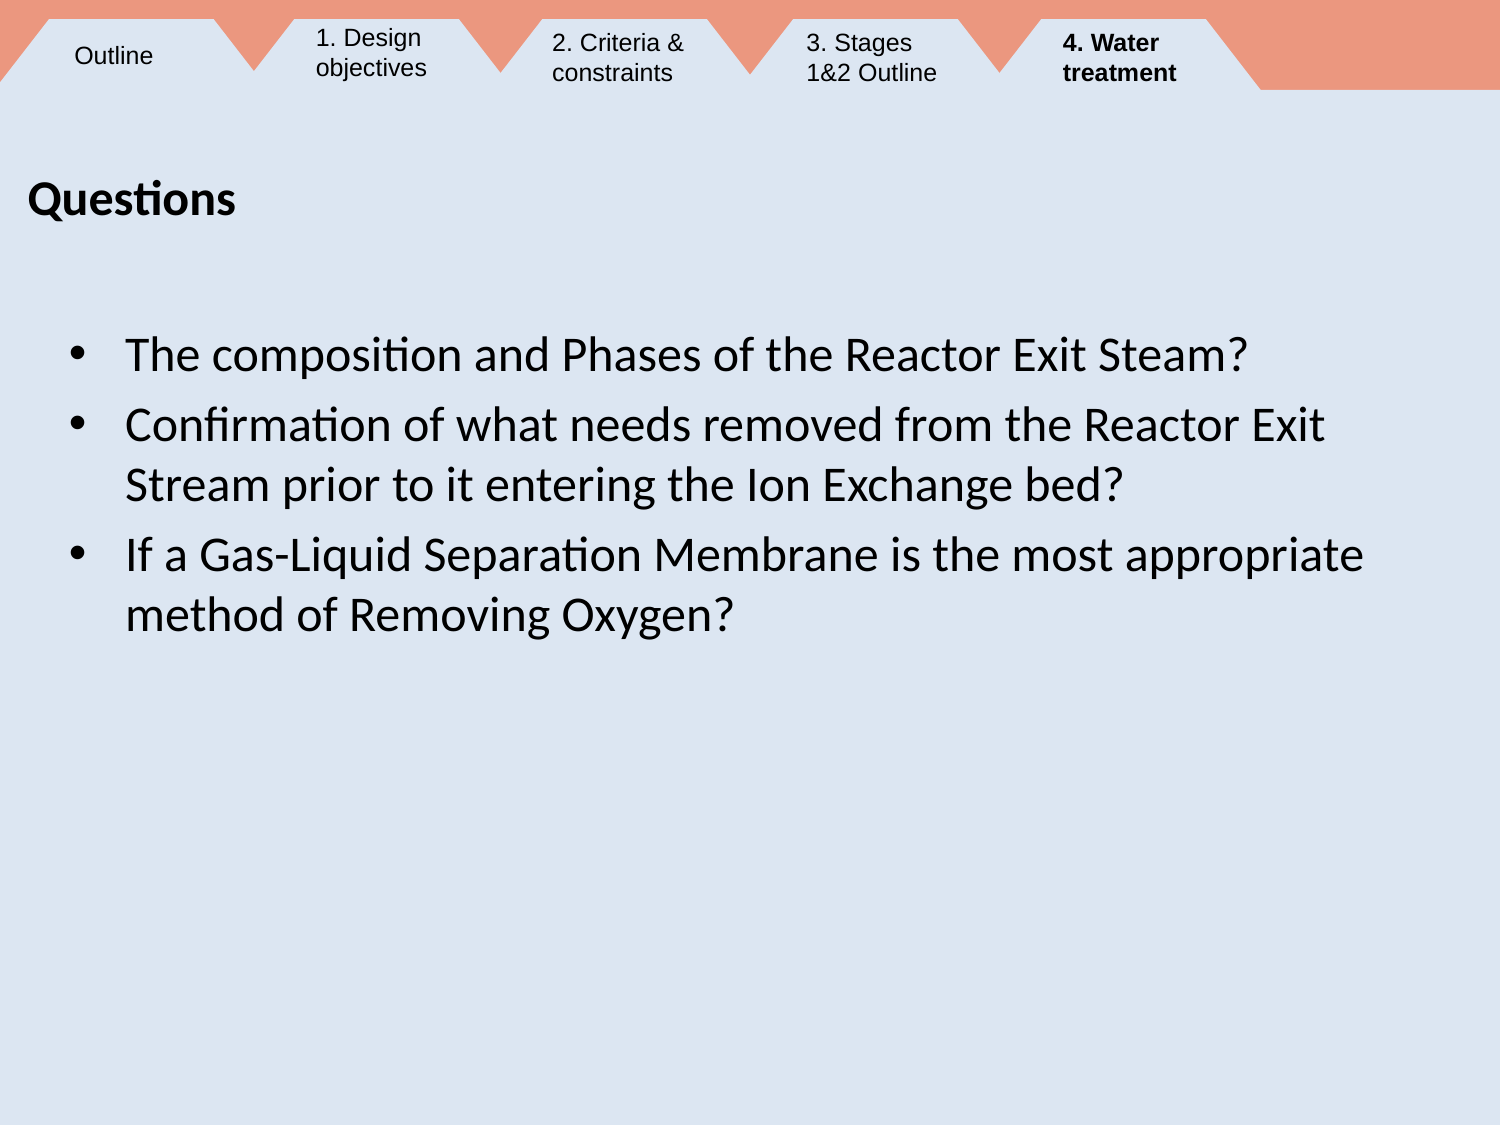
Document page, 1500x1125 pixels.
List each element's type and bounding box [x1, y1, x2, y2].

list [0, 0, 1500, 1125]
